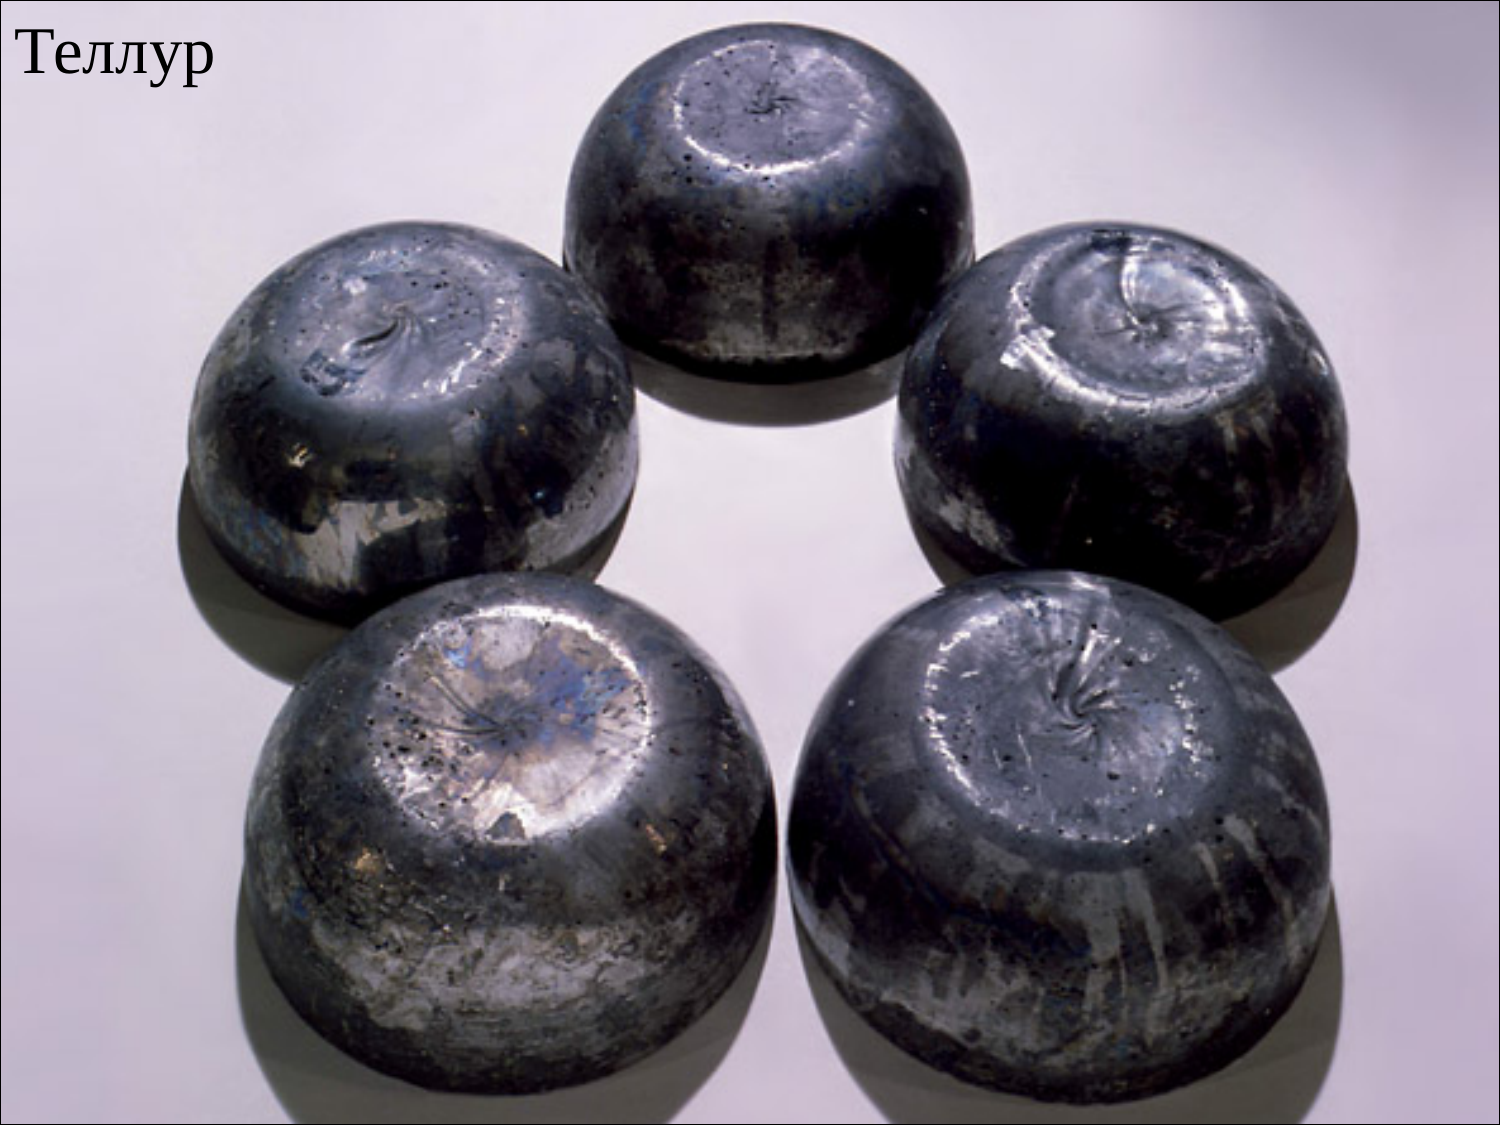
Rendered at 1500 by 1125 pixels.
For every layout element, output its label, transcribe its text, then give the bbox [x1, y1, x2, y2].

text_box Теллур [0, 0, 1500, 95]
text_box [0, 95, 1500, 1125]
